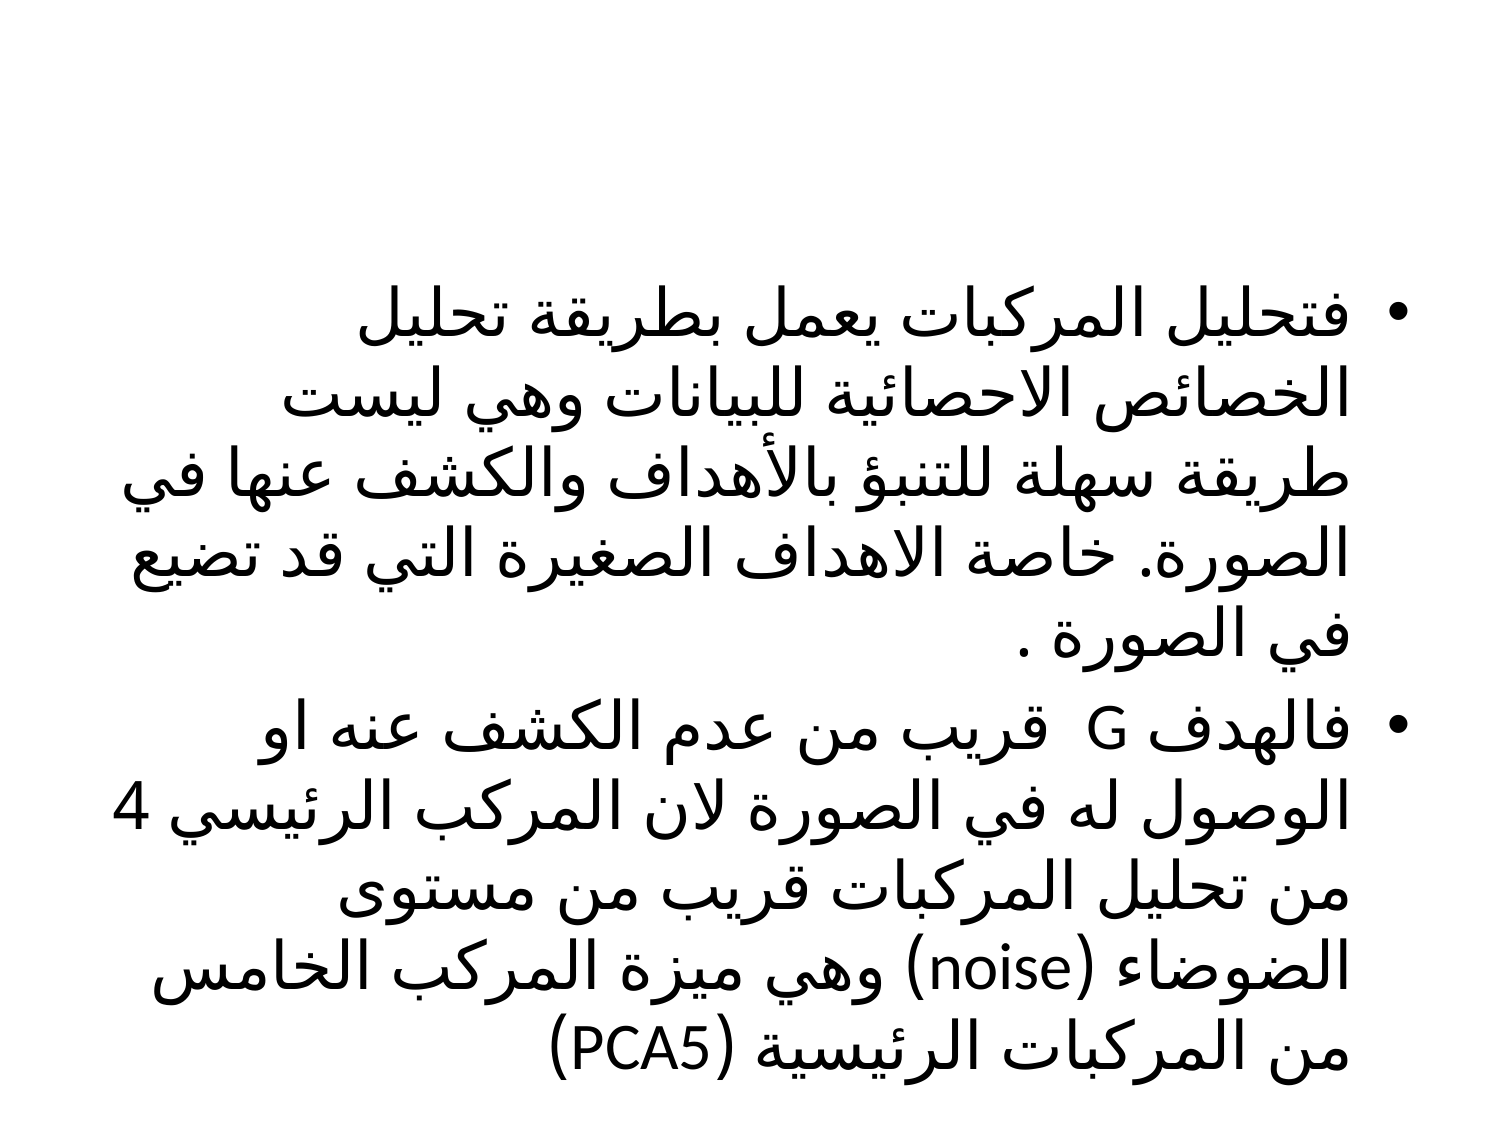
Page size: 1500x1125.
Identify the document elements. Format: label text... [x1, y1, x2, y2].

list فتحليل المركبات يعمل بطريقة تحليل الخصائص الاحصائية للبيانات وهي ليست طريقة سهلة للتنبؤ بالأهداف والكشف عنها في الصورة. خاصة الاهداف الصغيرة التي قد تضيع في الصورة . فالهدف G قريب من عدم الكشف عنه او الوصول له في الصورة لان المركب الرئيسي 4 من تحليل المركبات قريب من مستوى الضوضاء (noise) وهي ميزة المركب الخامس من المركبات الرئيسية (PCA5) [75, 262, 1425, 1005]
